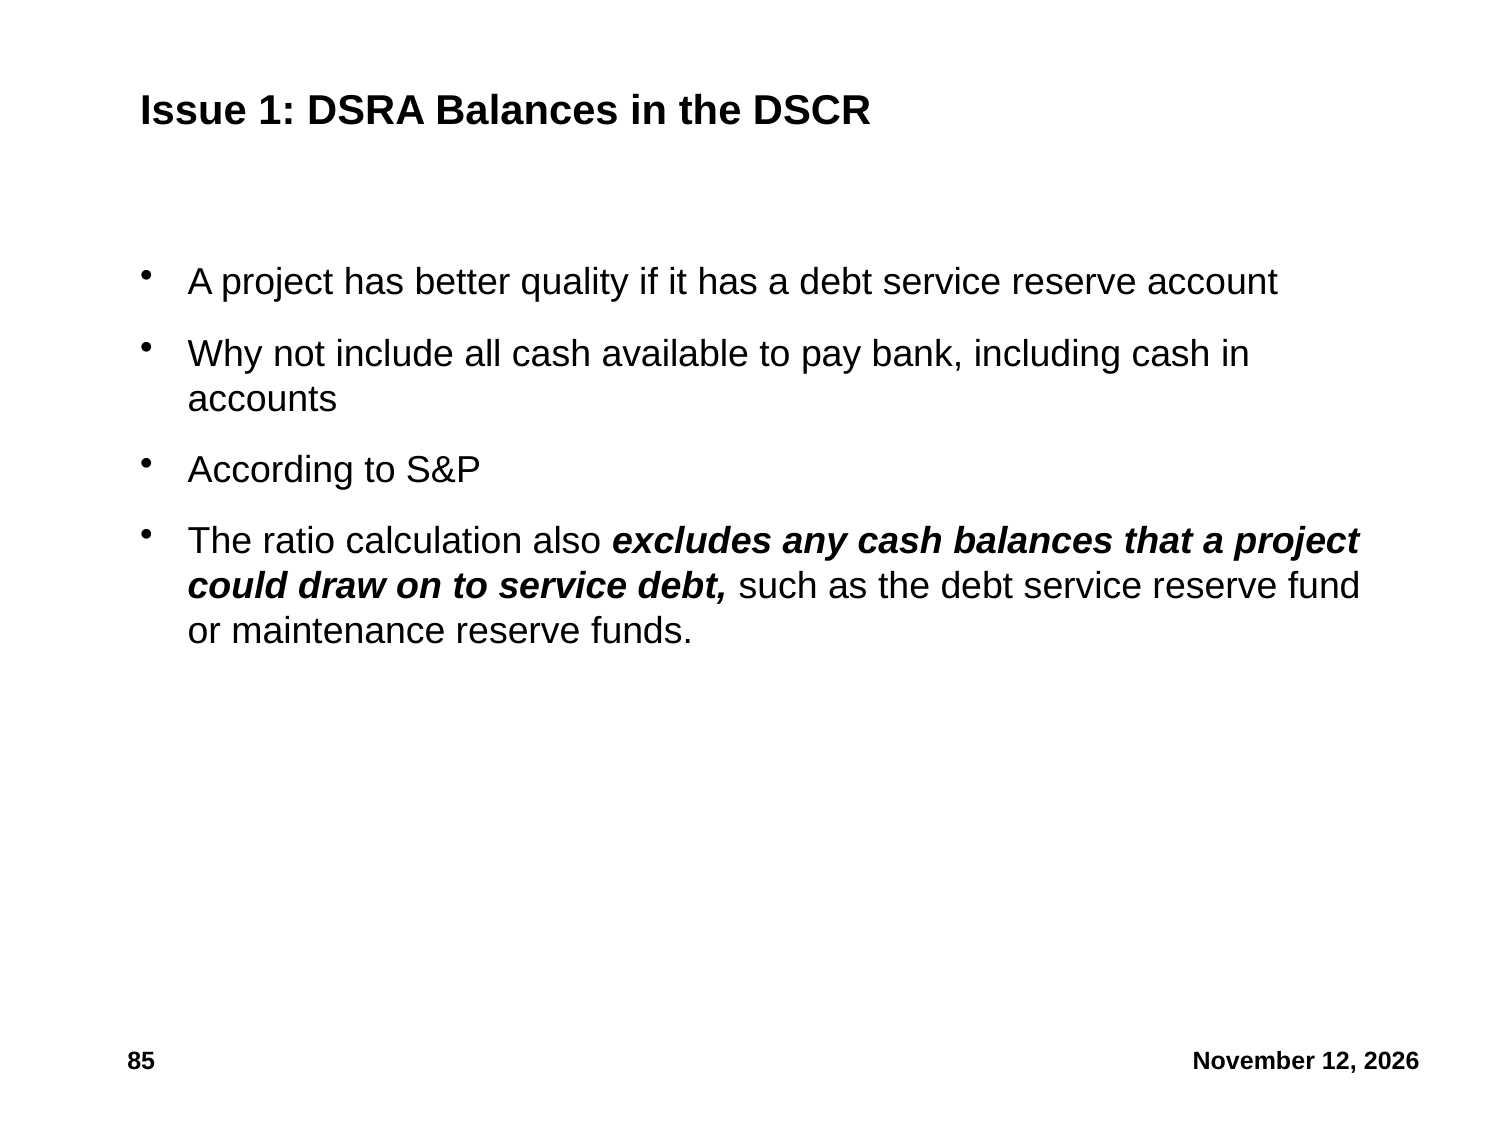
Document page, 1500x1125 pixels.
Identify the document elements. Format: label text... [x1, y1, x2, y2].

list A project has better quality if it has a debt service reserve account Why not include all cash available to pay bank, including cash in accounts According to S&P The ratio calculation also excludes any cash balances that a project could draw on to service debt, such as the debt service reserve fund or maintenance reserve funds. [124, 249, 1413, 1001]
title Issue 1: DSRA Balances in the DSCR [124, 74, 1376, 226]
